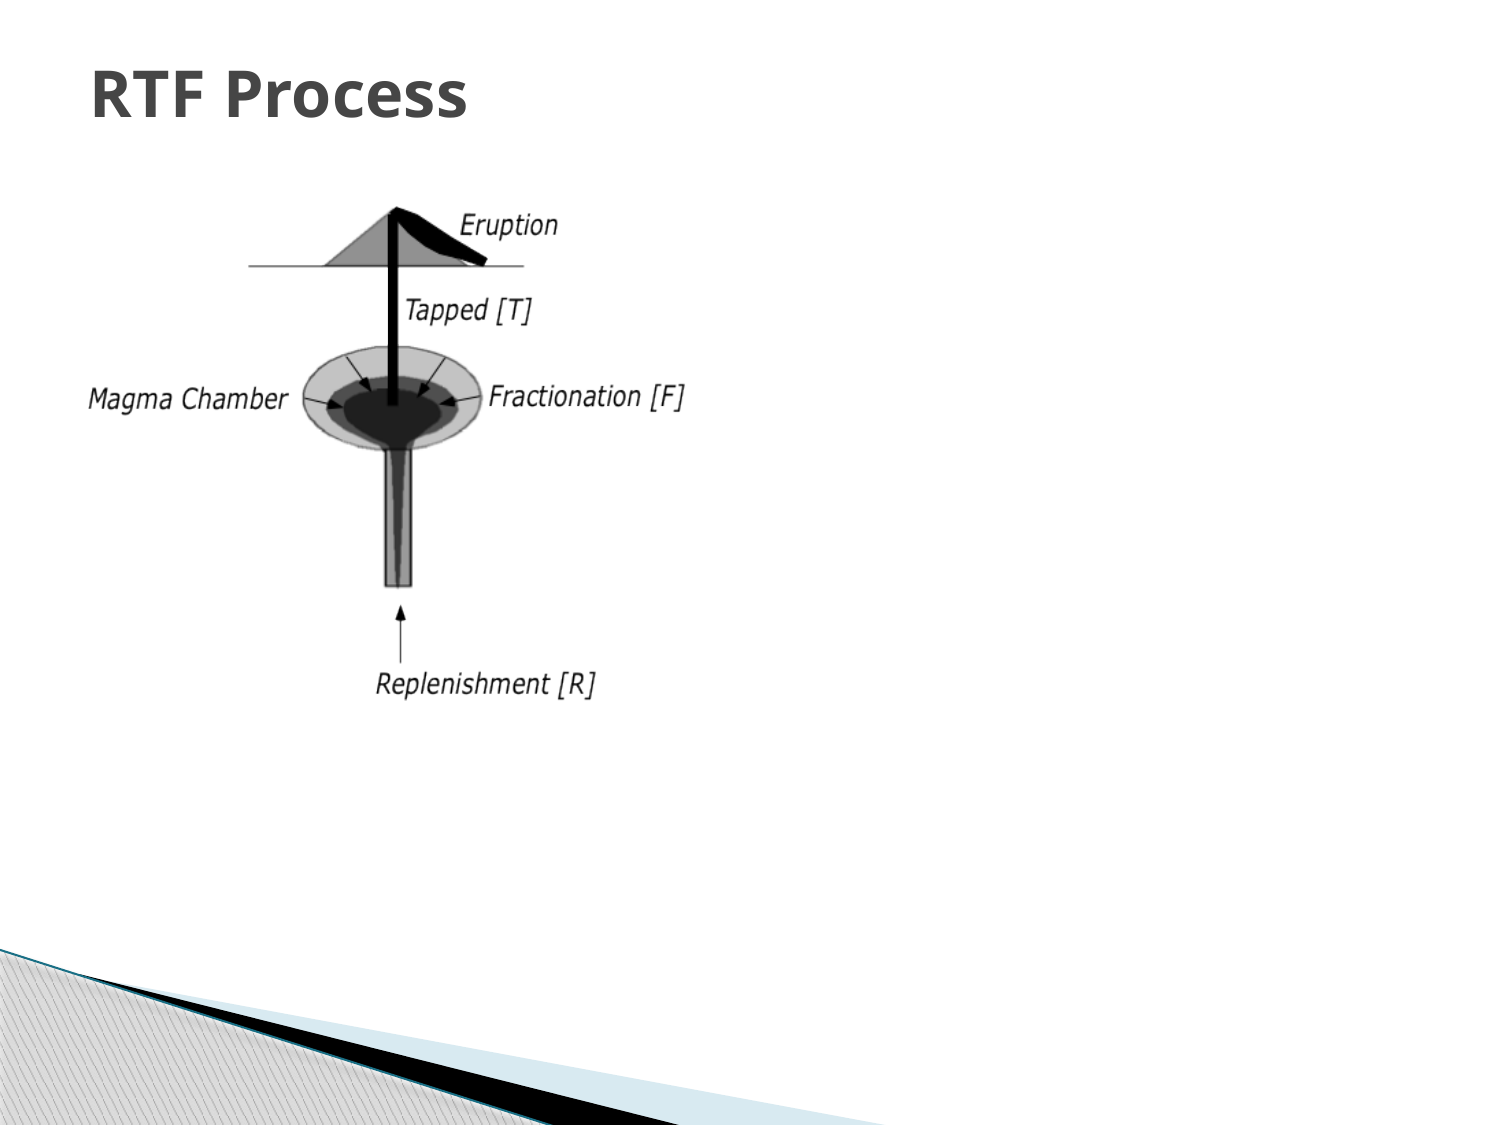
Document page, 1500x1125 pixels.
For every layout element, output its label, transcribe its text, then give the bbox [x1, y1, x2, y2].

picture [88, 205, 688, 702]
title RTF Process [75, 45, 1425, 139]
